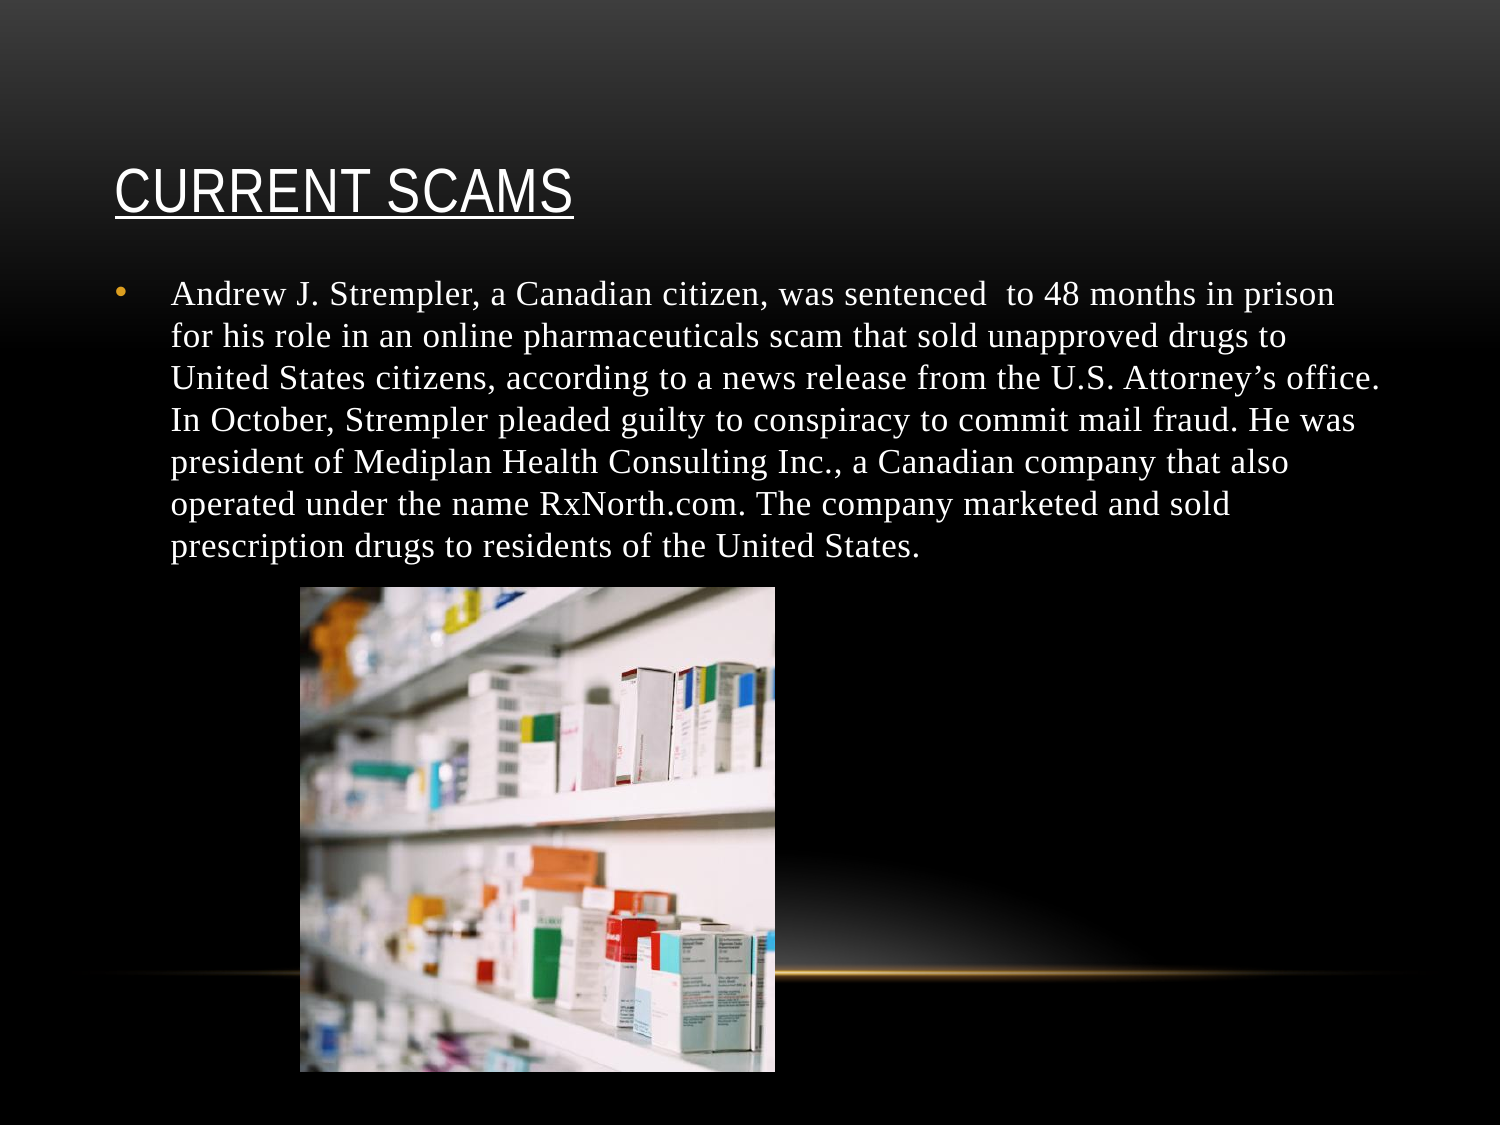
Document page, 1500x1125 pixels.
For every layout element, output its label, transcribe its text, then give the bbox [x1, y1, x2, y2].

list Andrew J. Strempler, a Canadian citizen, was sentenced to 48 months in prison for his role in an online pharmaceuticals scam that sold unapproved drugs to United States citizens, according to a news release from the U.S. Attorney’s office. In October, Strempler pleaded guilty to conspiracy to commit mail fraud. He was president of Mediplan Health Consulting Inc., a Canadian company that also operated under the name RxNorth.com. The company marketed and sold prescription drugs to residents of the United States. [99, 262, 1400, 575]
picture [0, 0, 1500, 1125]
title Current scams [99, 45, 1400, 233]
